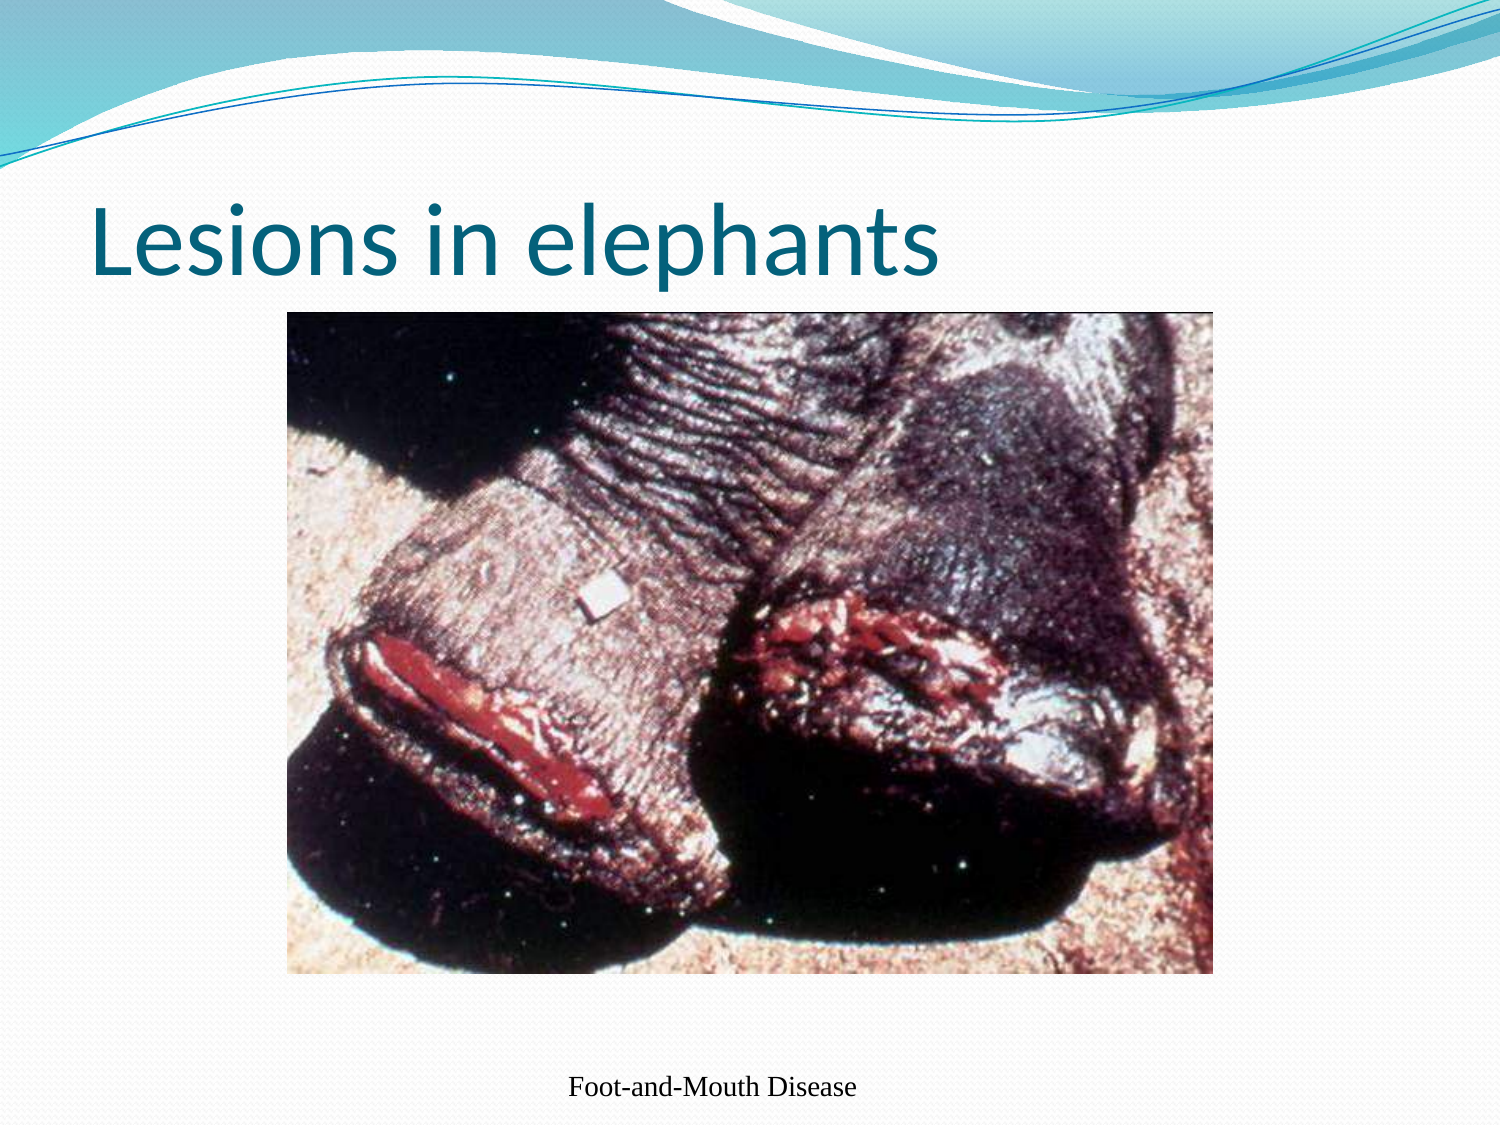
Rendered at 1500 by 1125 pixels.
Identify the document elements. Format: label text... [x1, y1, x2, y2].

footer Foot-and-Mouth Disease [437, 1042, 988, 1103]
picture [287, 312, 1213, 974]
title Lesions in elephants [75, 115, 1438, 303]
